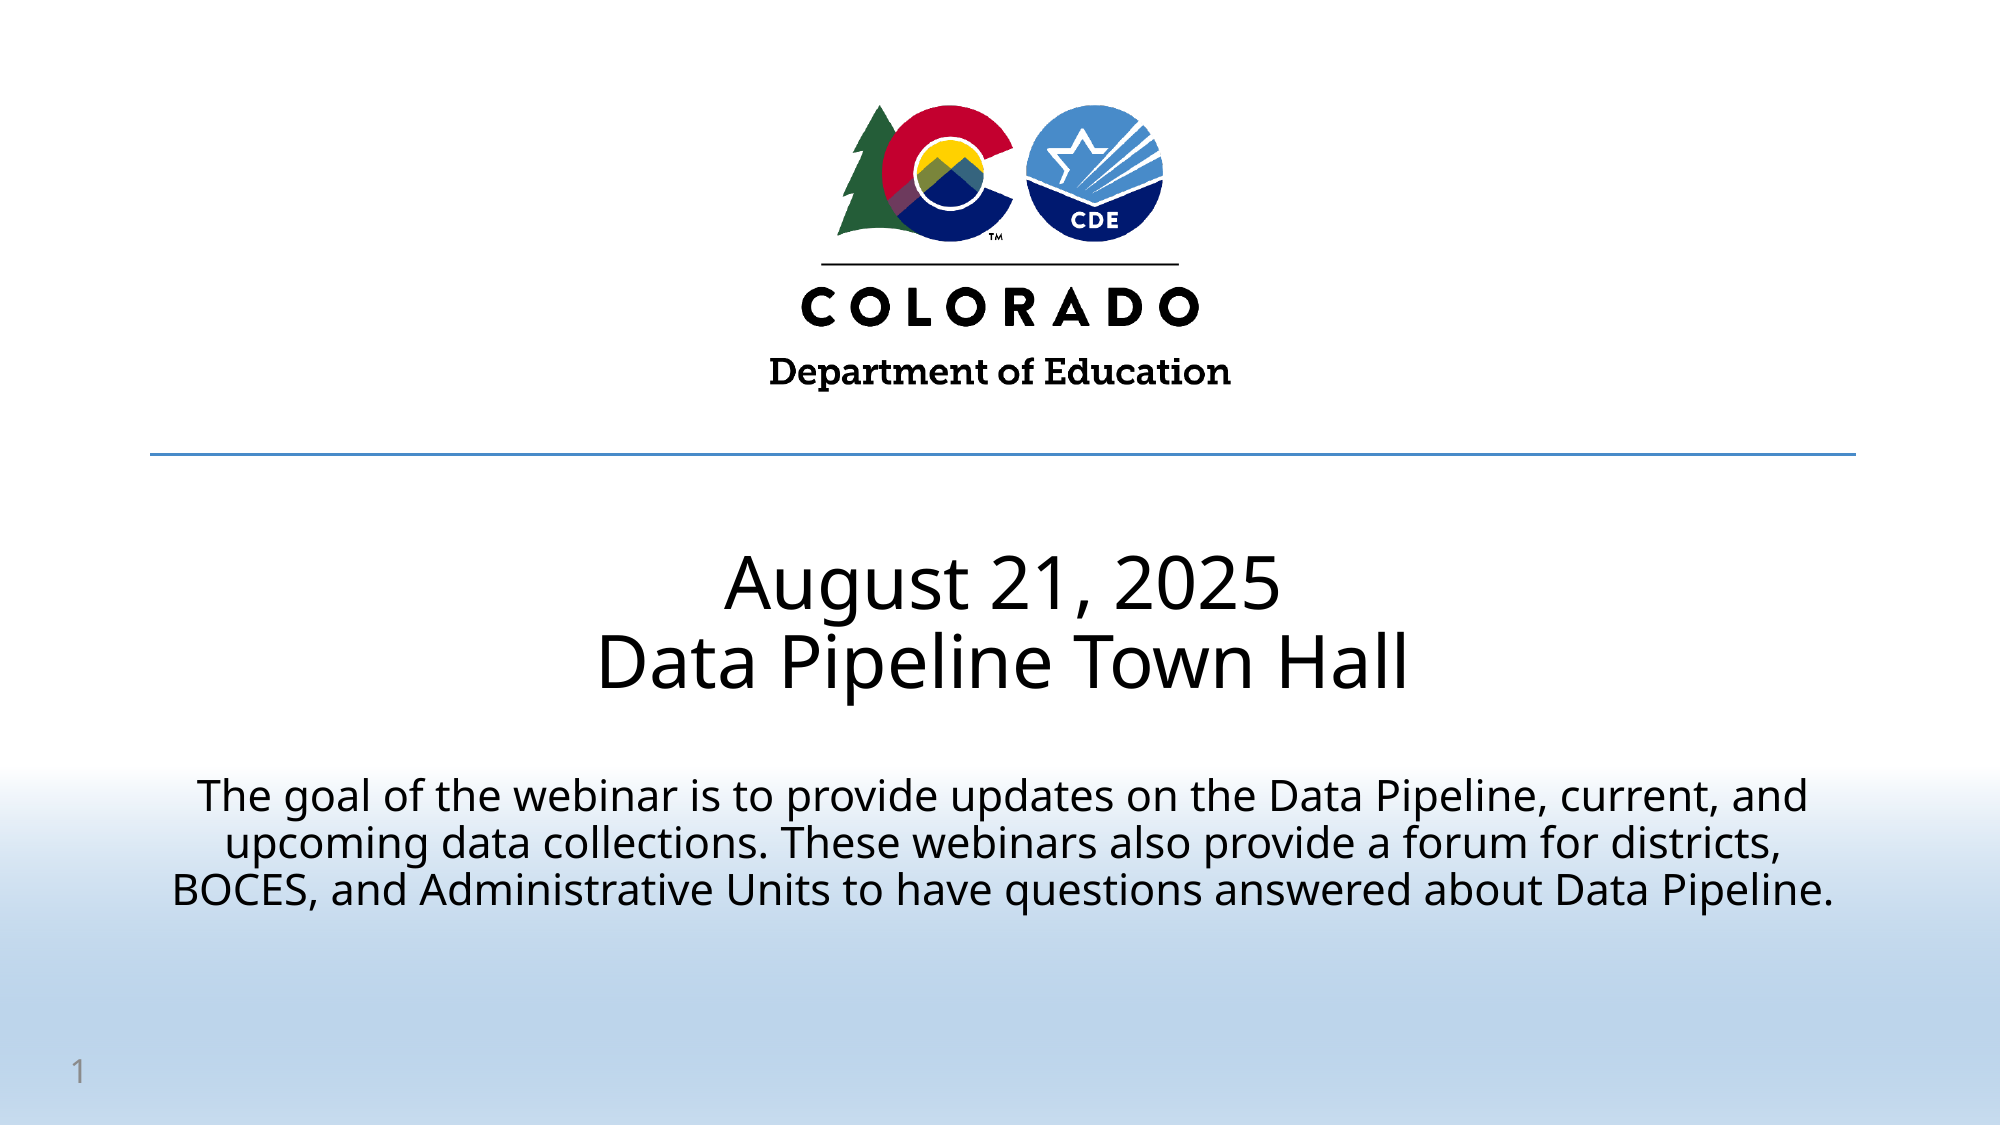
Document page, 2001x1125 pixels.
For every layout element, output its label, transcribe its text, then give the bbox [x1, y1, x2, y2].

title August 21, 2025 Data Pipeline Town Hall [150, 545, 1857, 705]
subtitle The goal of the webinar is to provide updates on the Data Pipeline, current, and upcoming data collections. These webinars also provide a forum for districts, BOCES, and Administrative Units to have questions answered about Data Pipeline. [150, 766, 1857, 927]
slide_number 1 [54, 1042, 505, 1103]
picture [768, 103, 1232, 393]
